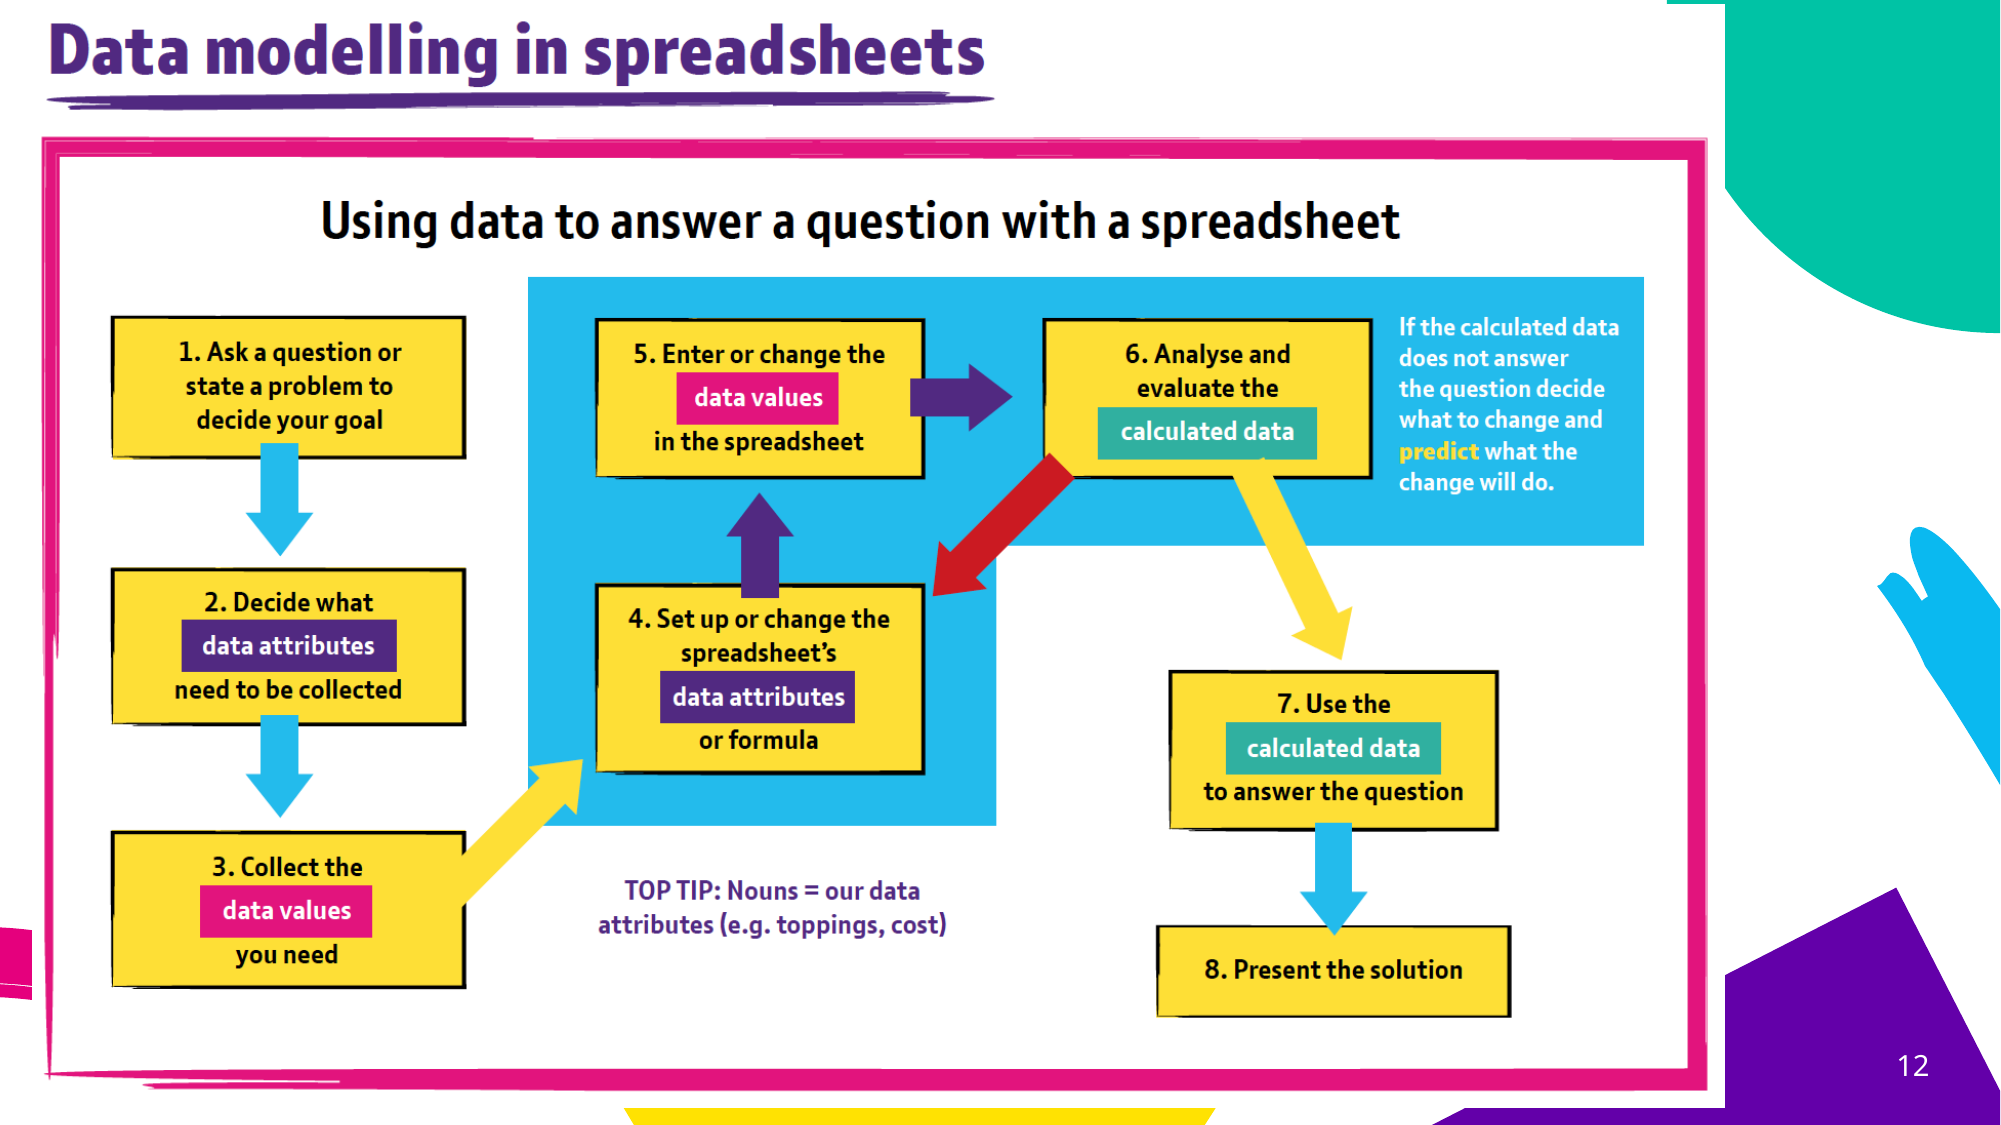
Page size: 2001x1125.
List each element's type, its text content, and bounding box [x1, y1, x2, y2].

picture [32, 4, 1725, 1108]
slide_number 12 [1725, 1037, 1945, 1097]
